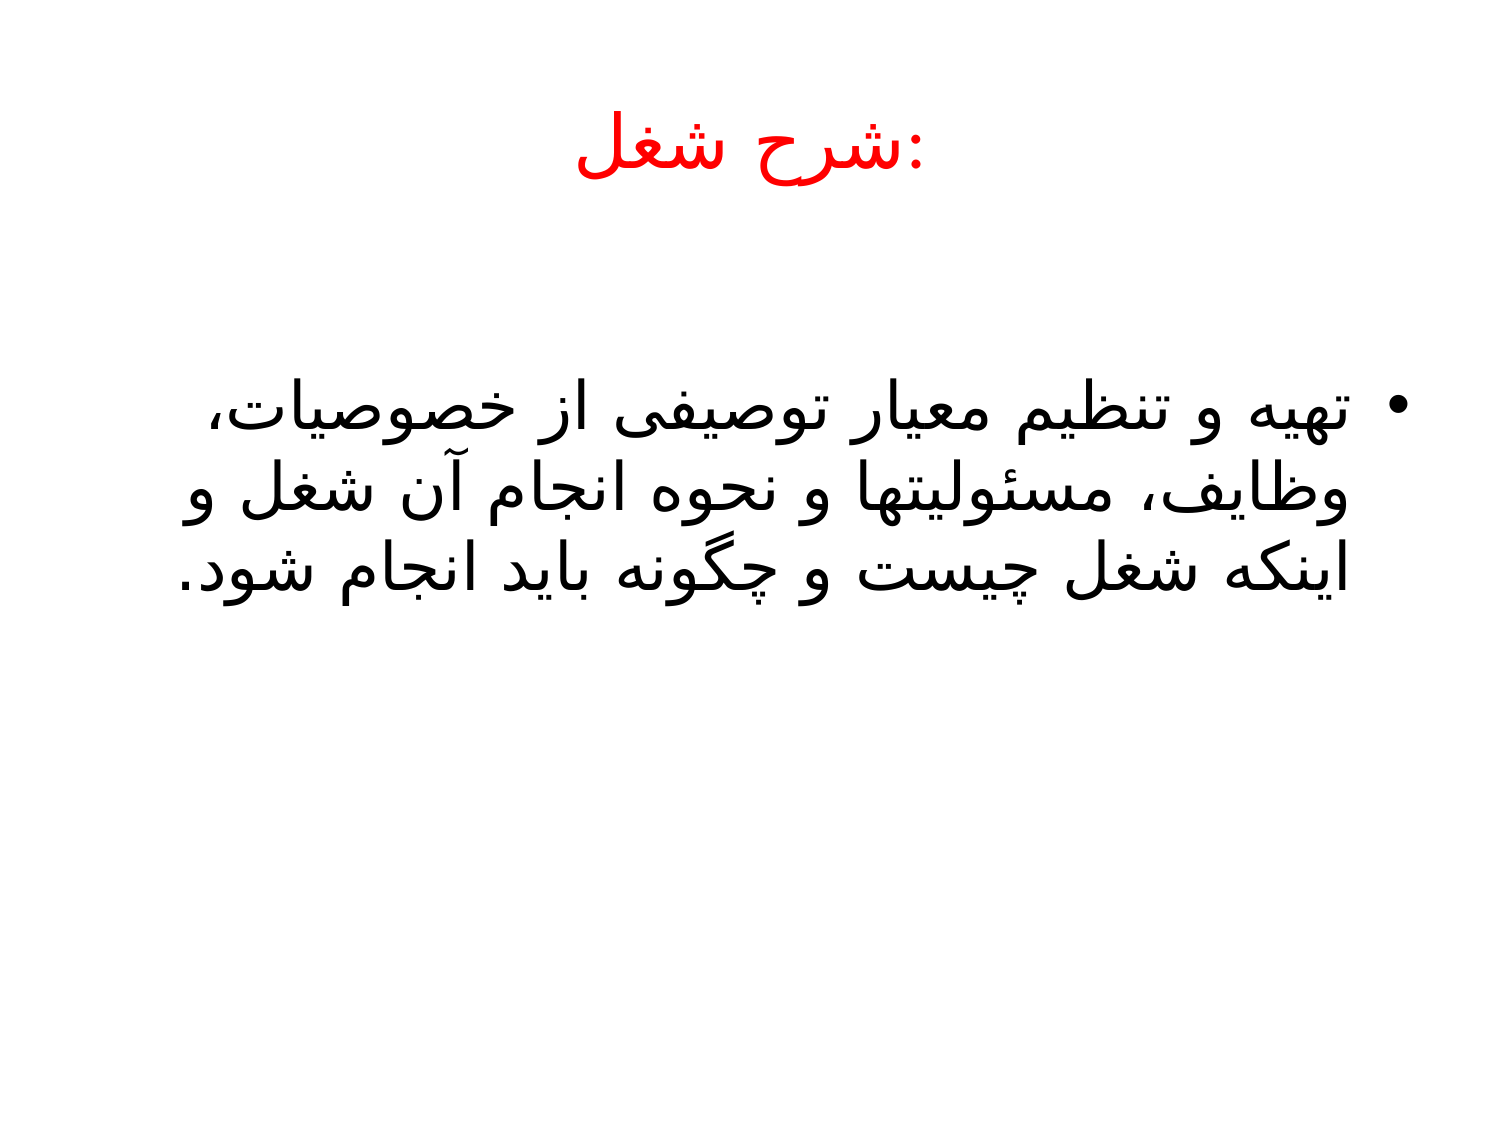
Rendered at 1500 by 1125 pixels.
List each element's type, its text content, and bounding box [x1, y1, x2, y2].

list تهیه و تنظیم معیار توصیفی از خصوصیات، وظایف، مسئولیتها و نحوه انجام آن شغل و اینکه شغل چیست و چگونه باید انجام شود. [75, 262, 1425, 1005]
title شرح شغل: [75, 45, 1425, 233]
